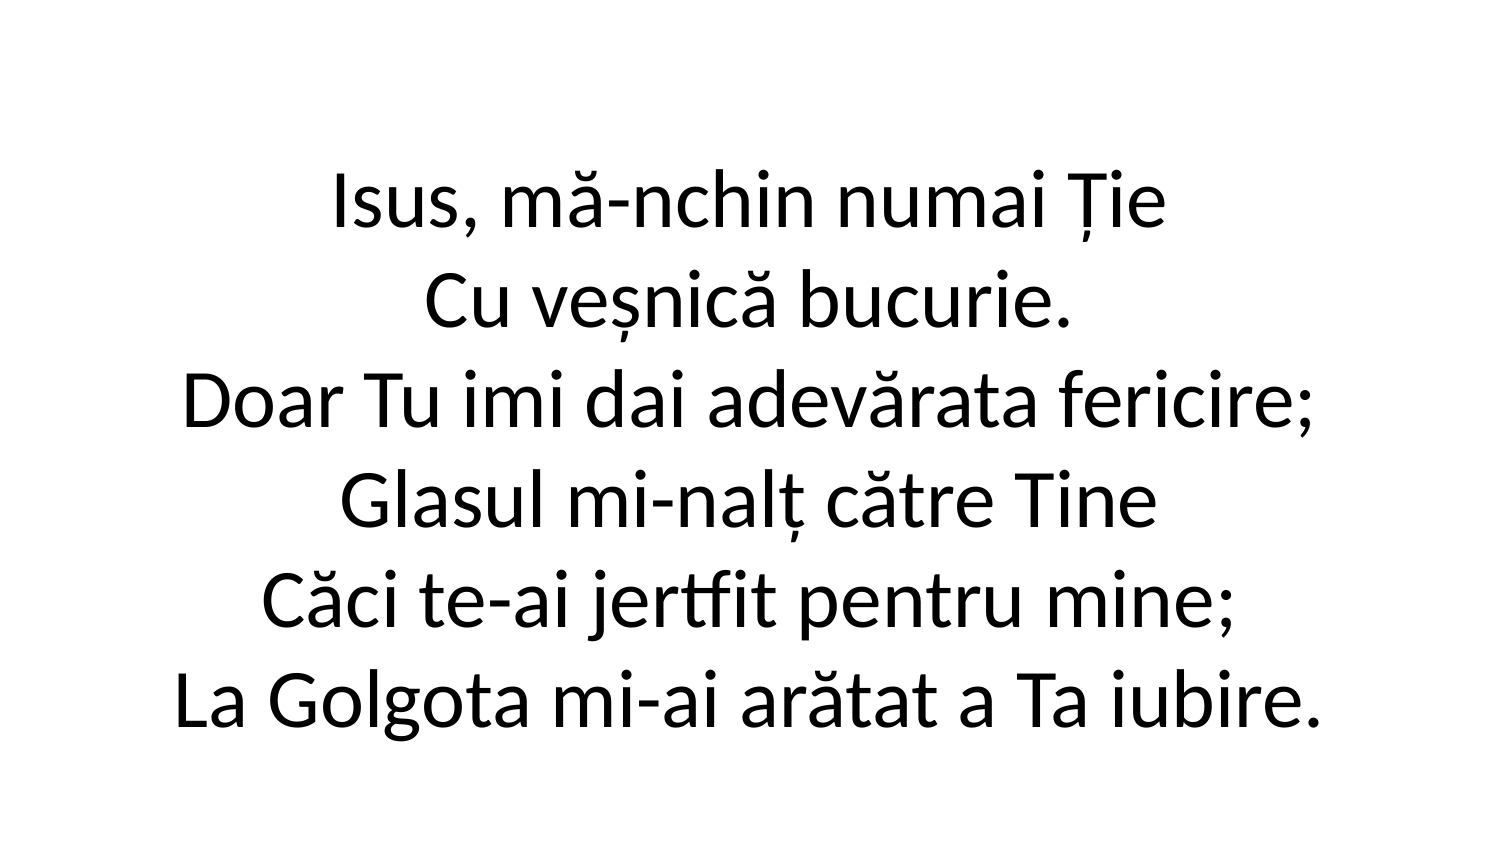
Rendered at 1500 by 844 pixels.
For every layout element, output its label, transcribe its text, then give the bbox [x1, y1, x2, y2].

text_box Isus, mă-nchin numai Ție Cu veșnică bucurie. Doar Tu imi dai adevărata fericire; Glasul mi-nalț către Tine Căci te-ai jertfit pentru mine; La Golgota mi-ai arătat a Ta iubire. [158, 92, 1341, 752]
